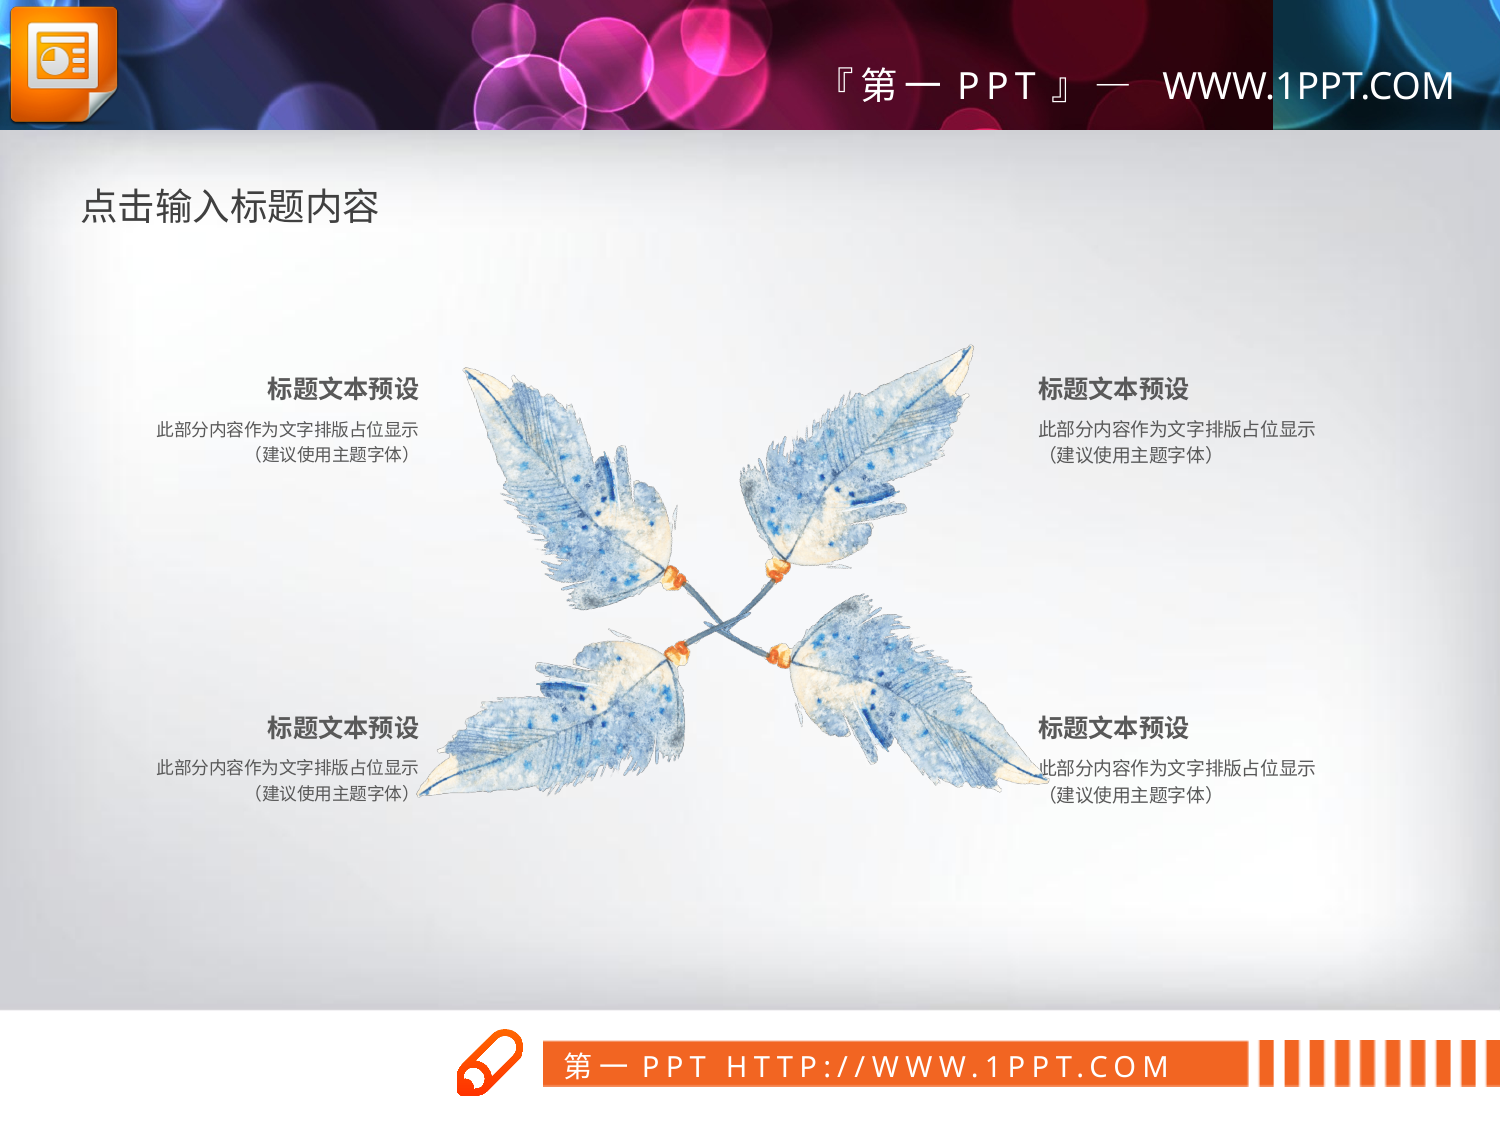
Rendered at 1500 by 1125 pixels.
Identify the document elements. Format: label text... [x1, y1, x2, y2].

text_box 点击输入标题内容 [80, 174, 430, 237]
picture [543, 1040, 1500, 1087]
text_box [134, 373, 432, 477]
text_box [134, 711, 432, 815]
picture [0, 0, 1500, 1012]
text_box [1026, 373, 1330, 477]
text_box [1026, 712, 1330, 816]
